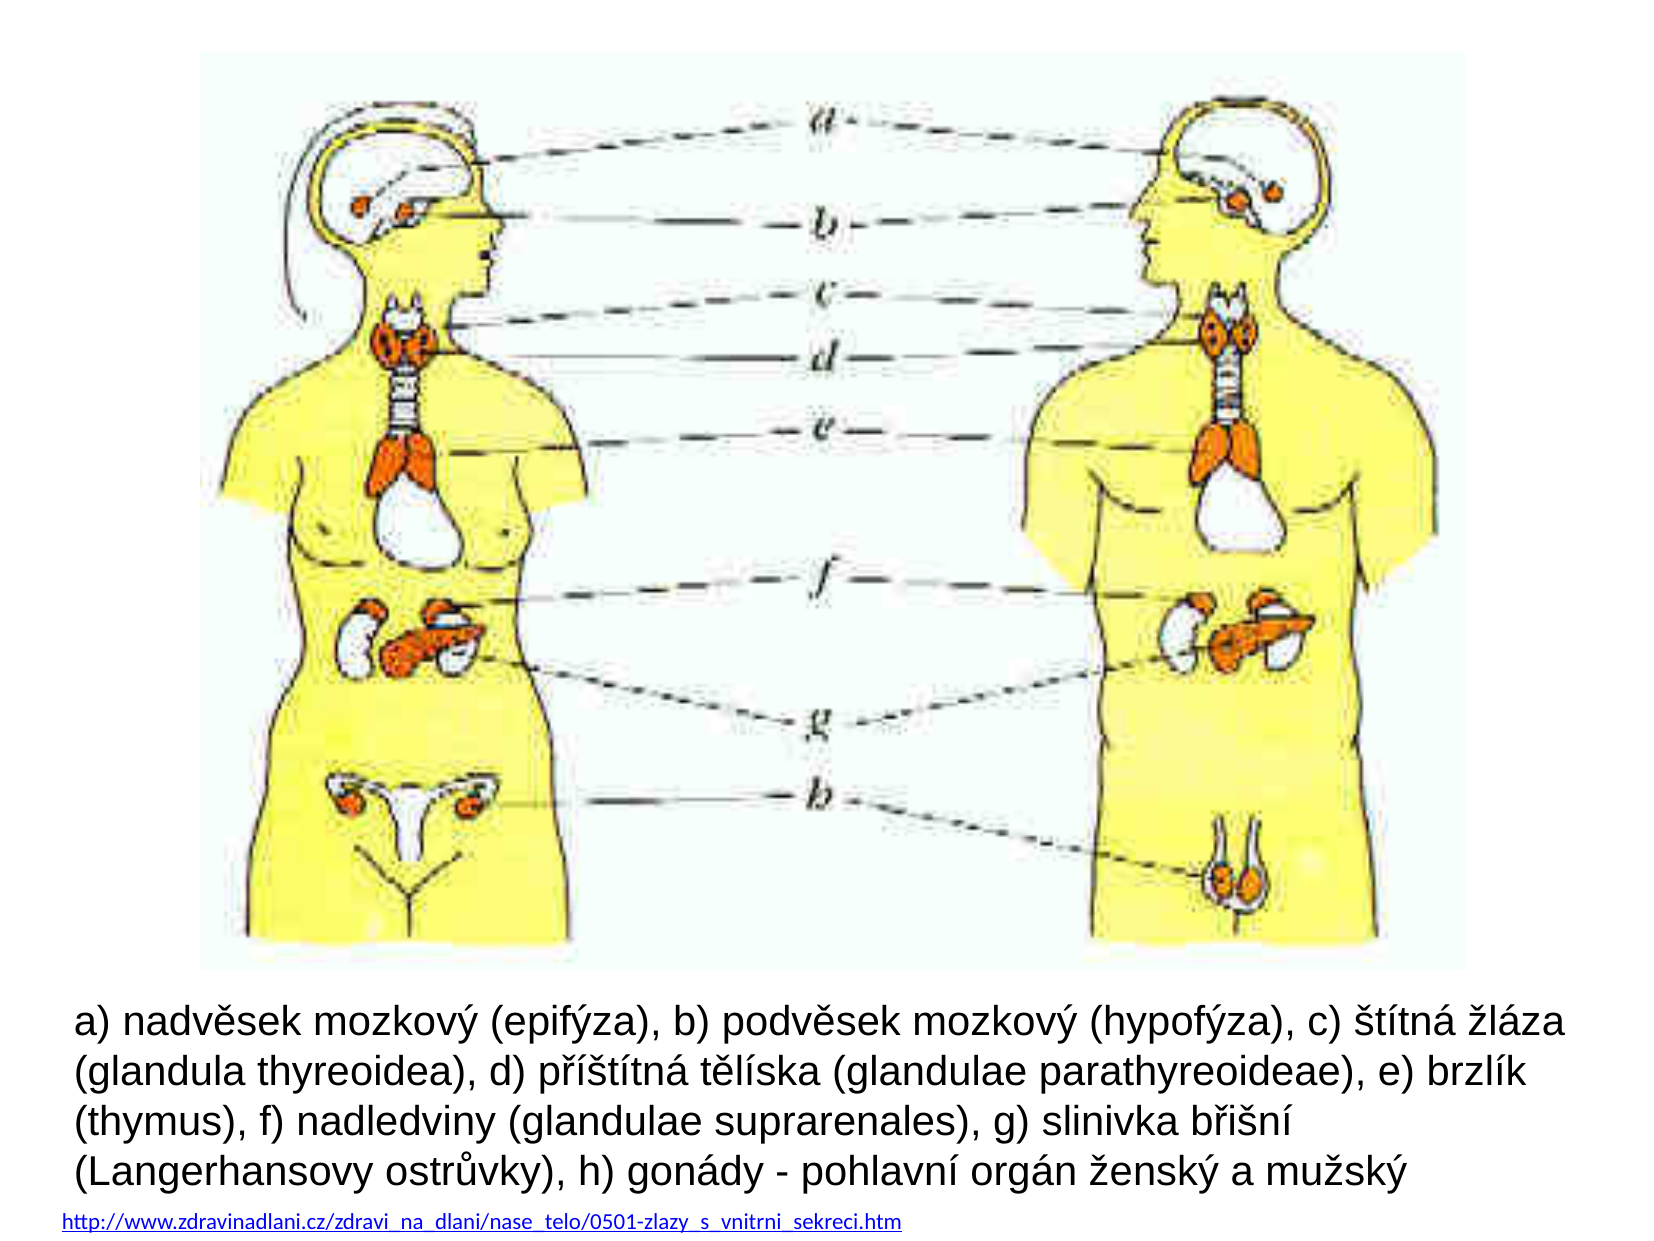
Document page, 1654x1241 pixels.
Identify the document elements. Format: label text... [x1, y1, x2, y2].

text_box http://www.zdravinadlani.cz/zdravi_na_dlani/nase_telo/0501-zlazy_s_vnitrni_sekreci.htm [47, 1198, 1654, 1241]
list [200, 52, 1465, 970]
text_box a) nadvěsek mozkový (epifýza), b) podvěsek mozkový (hypofýza), c) štítná žláza (glandula thyreoidea), d) příštítná tělíska (glandulae parathyreoideae), e) brzlík (thymus), f) nadledviny (glandulae suprarenales), g) slinivka břišní (Langerhansovy ostrůvky), h) gonády - pohlavní orgán ženský a mužský [58, 986, 1619, 1198]
